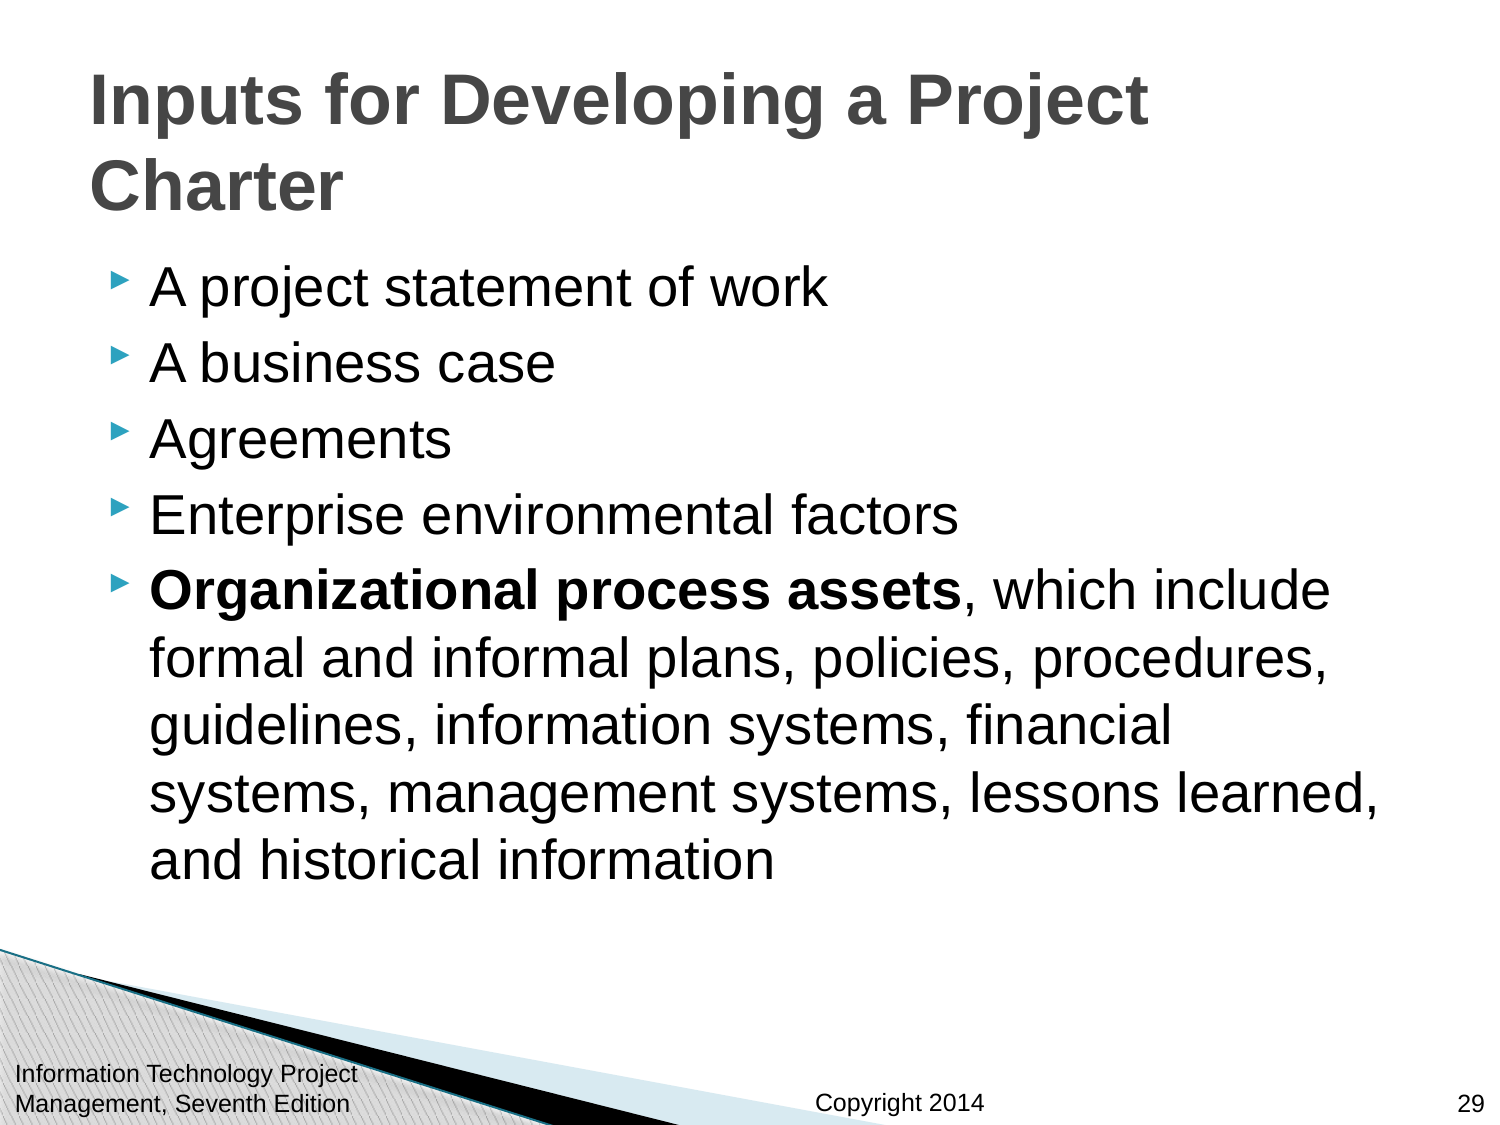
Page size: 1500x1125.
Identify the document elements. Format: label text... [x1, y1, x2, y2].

footer Information Technology Project Management, Seventh Edition [0, 1065, 386, 1125]
slide_number 29 [1412, 1065, 1500, 1125]
title Inputs for Developing a Project Charter [75, 45, 1425, 233]
list A project statement of work A business case Agreements Enterprise environmental factors Organizational process assets, which include formal and informal plans, policies, procedures, guidelines, information systems, financial systems, management systems, lessons learned, and historical information [75, 243, 1425, 986]
